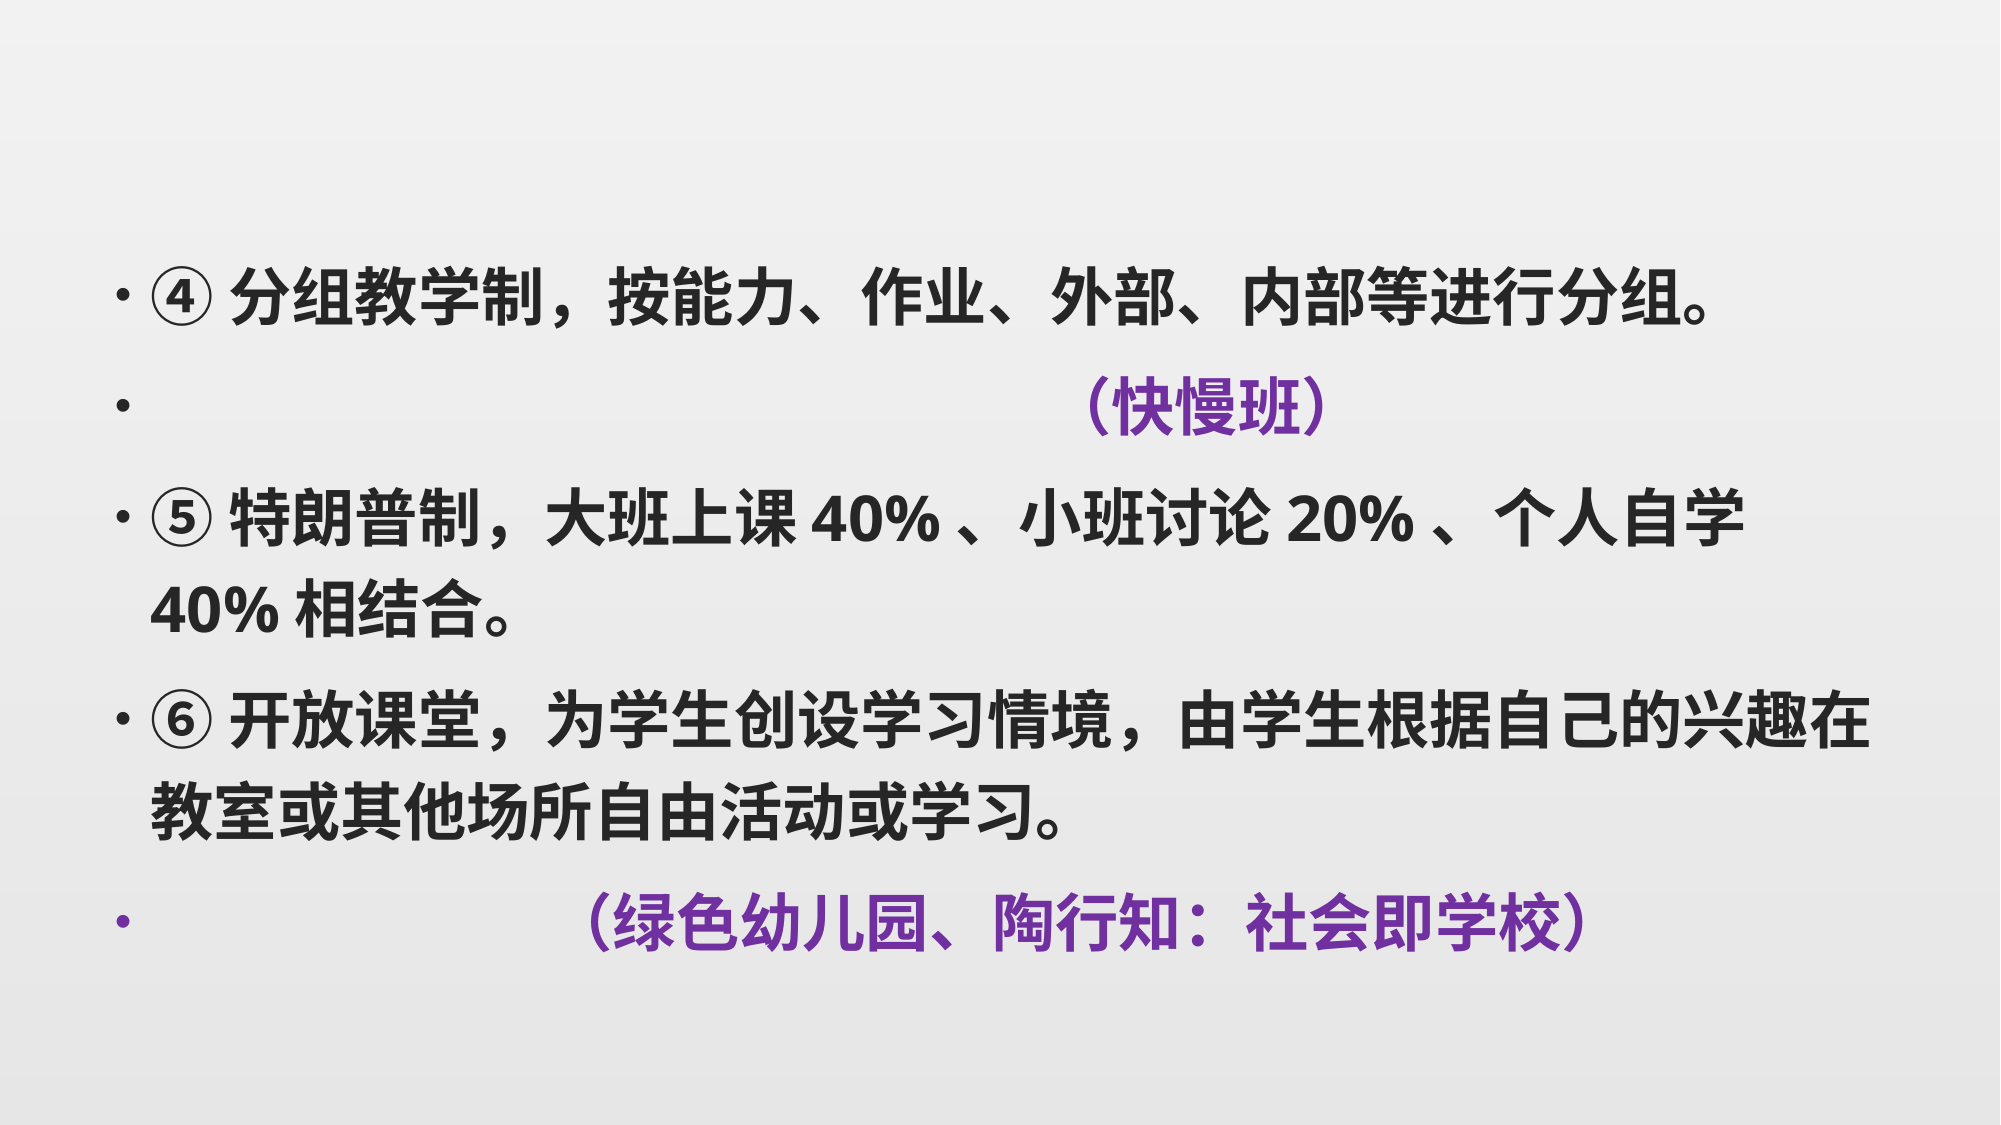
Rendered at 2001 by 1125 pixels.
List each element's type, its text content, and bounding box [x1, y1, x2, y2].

list ④分组教学制，按能力、作业、外部、内部等进行分组。 （快慢班） ⑤特朗普制，大班上课40%、小班讨论20%、个人自学40%相结合。 ⑥开放课堂，为学生创设学习情境，由学生根据自己的兴趣在教室或其他场所自由活动或学习。 （绿色幼儿园、陶行知：社会即学校） [99, 233, 1900, 968]
